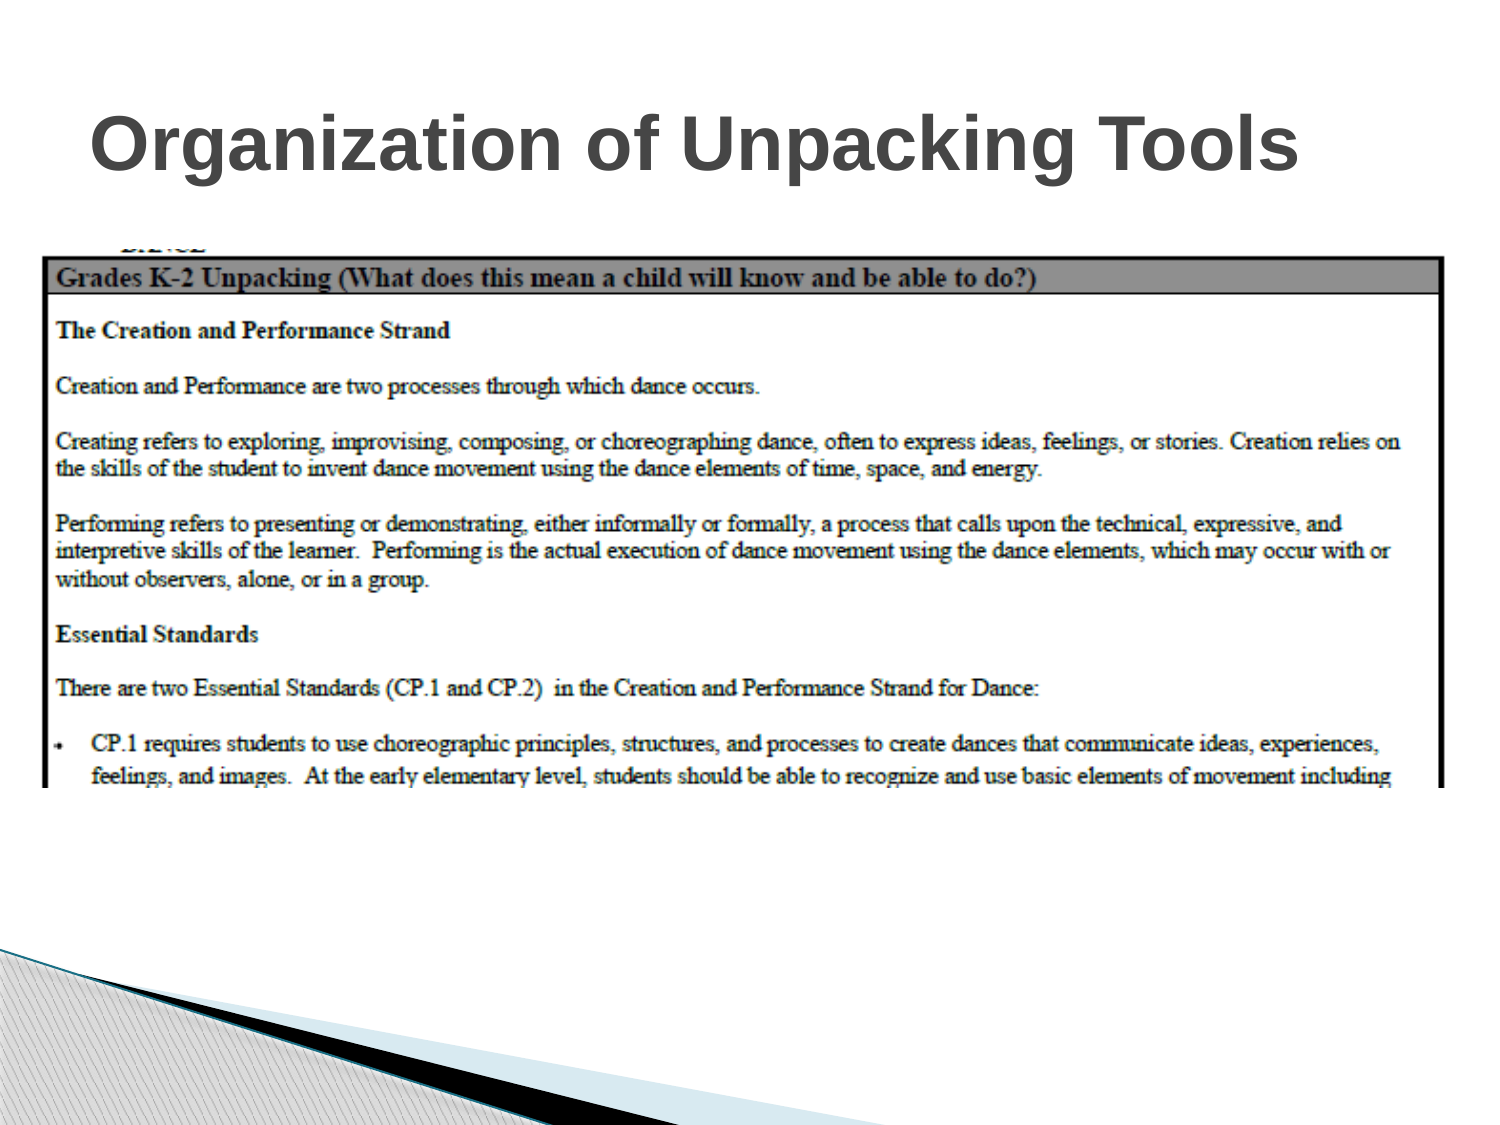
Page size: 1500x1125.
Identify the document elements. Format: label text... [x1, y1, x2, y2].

title Organization of Unpacking Tools [75, 45, 1425, 233]
picture [37, 249, 1458, 788]
